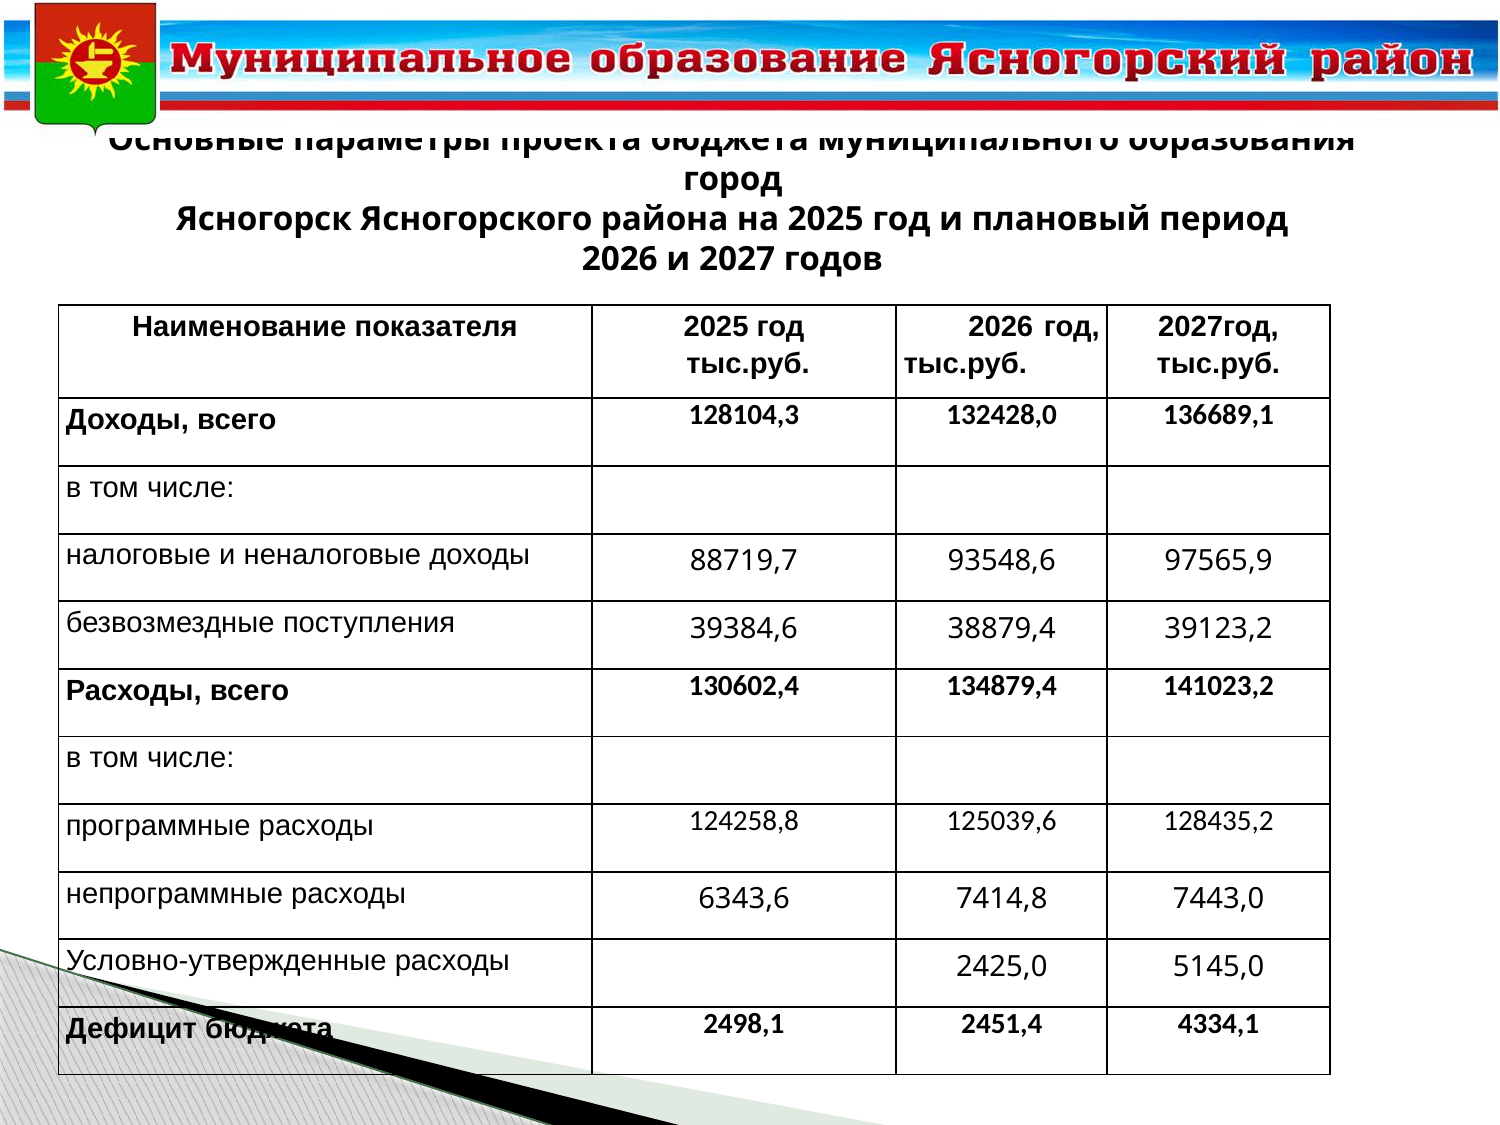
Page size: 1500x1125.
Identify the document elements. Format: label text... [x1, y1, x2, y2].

table_cell 6343,6 [593, 873, 895, 938]
table_header 2025 год тыс.руб. [593, 306, 895, 397]
table_cell 132428,0 [897, 399, 1106, 465]
table_cell Дефицит бюджета [59, 1008, 591, 1074]
table_cell Расходы, всего [59, 670, 591, 736]
table_cell безвозмездные поступления [59, 602, 591, 668]
table_cell налоговые и неналоговые доходы [59, 535, 591, 600]
table_cell 124258,8 [593, 805, 895, 871]
table_cell 2451,4 [897, 1008, 1106, 1074]
table_cell 4334,1 [1108, 1008, 1329, 1074]
table_cell [593, 467, 895, 533]
table_cell [897, 737, 1106, 803]
table_cell 134879,4 [897, 670, 1106, 736]
picture [0, 0, 1500, 138]
table_cell Условно-утвержденные расходы [59, 940, 591, 1006]
table_cell в том числе: [59, 467, 591, 533]
table_cell непрограммные расходы [59, 873, 591, 938]
table_cell программные расходы [59, 805, 591, 871]
table_cell 125039,6 [897, 805, 1106, 871]
table_cell 130602,4 [593, 670, 895, 736]
table_header Наименование показателя [59, 306, 591, 397]
table_cell 39123,2 [1108, 602, 1329, 668]
table_cell 97565,9 [1108, 535, 1329, 600]
text_box Основные параметры проекта бюджета муниципального образования город Ясногорск Ясногорского района на 2025 год и плановый период 2026 и 2027 годов [64, 149, 1401, 330]
table_cell [1108, 467, 1329, 533]
table_cell [593, 940, 895, 1006]
table_cell [593, 737, 895, 803]
table_cell [1108, 737, 1329, 803]
table_cell 128104,3 [593, 399, 895, 465]
table_cell 7414,8 [897, 873, 1106, 938]
table_cell 7443,0 [1108, 873, 1329, 938]
table_header 2026 год, тыс.руб. [897, 306, 1106, 397]
table_cell в том числе: [59, 737, 591, 803]
table_header 2027год, тыс.руб. [1108, 306, 1329, 397]
table_cell 39384,6 [593, 602, 895, 668]
table_cell 136689,1 [1108, 399, 1329, 465]
table_cell 38879,4 [897, 602, 1106, 668]
table_cell 141023,2 [1108, 670, 1329, 736]
table_cell 88719,7 [593, 535, 895, 600]
table_cell 128435,2 [1108, 805, 1329, 871]
table_cell Доходы, всего [59, 399, 591, 465]
table_cell 93548,6 [897, 535, 1106, 600]
table_cell [897, 467, 1106, 533]
table_cell 5145,0 [1108, 940, 1329, 1006]
table_cell 2425,0 [897, 940, 1106, 1006]
table_cell 2498,1 [593, 1008, 895, 1074]
